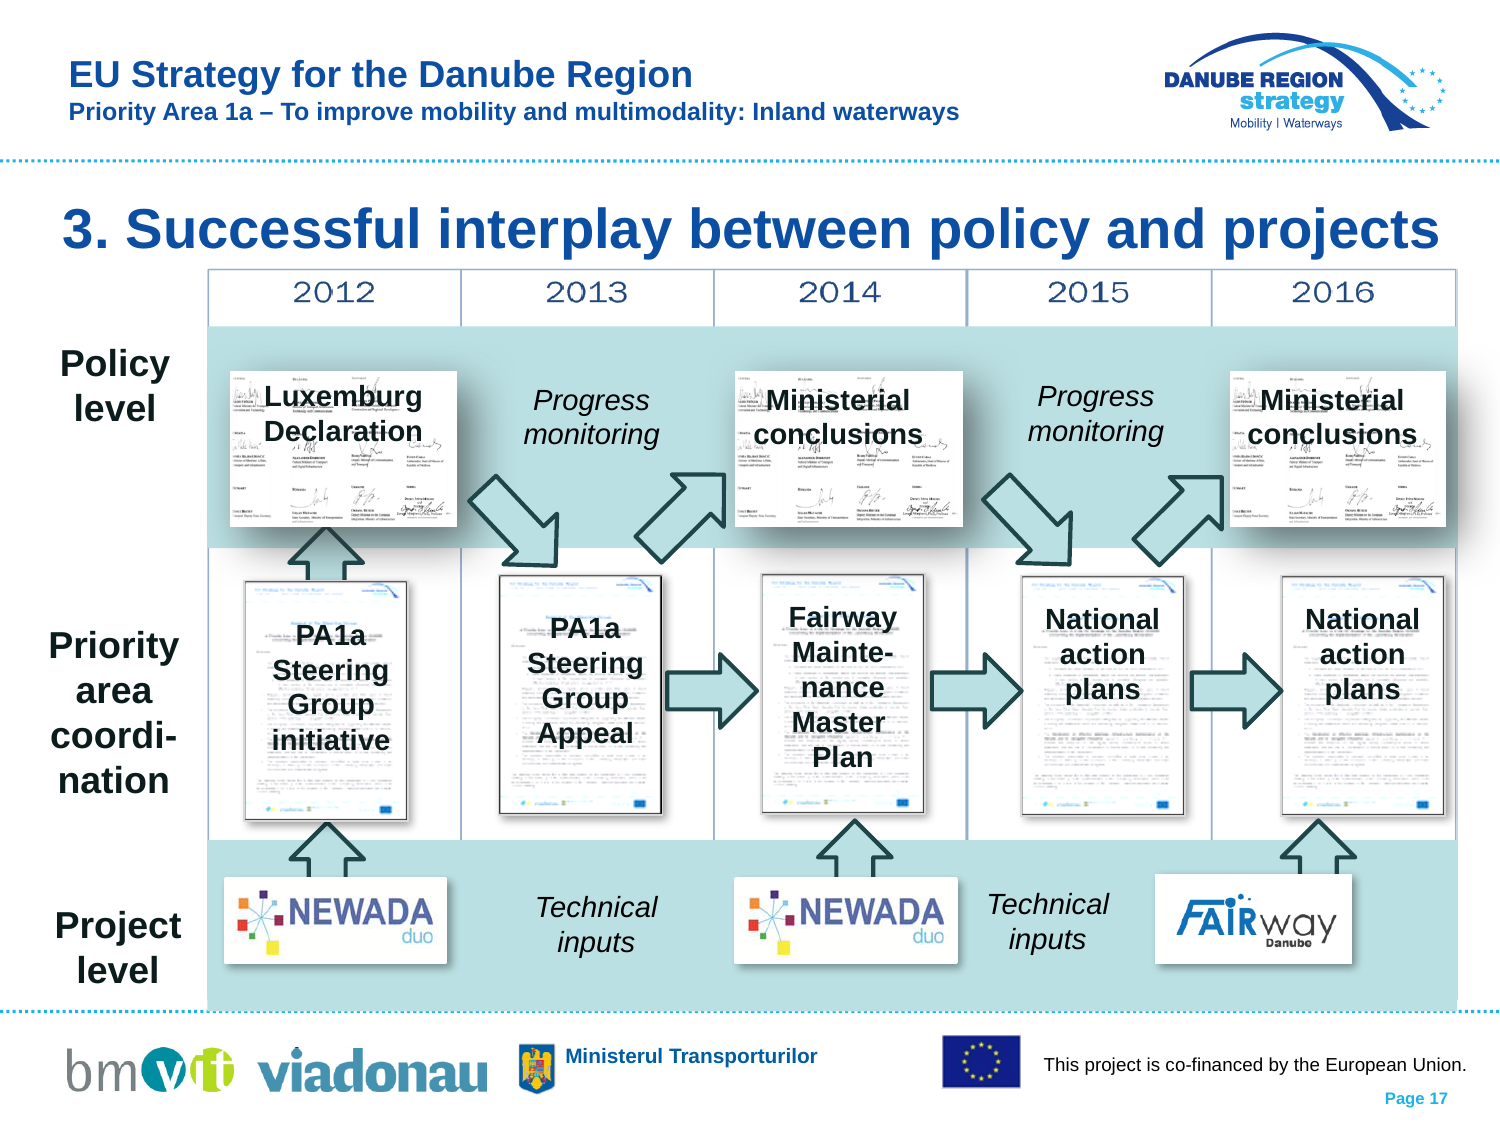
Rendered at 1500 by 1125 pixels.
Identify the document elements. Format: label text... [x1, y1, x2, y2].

picture [1151, 19, 1459, 145]
text_box This project is co-financed by the European Union. [1026, 1040, 1487, 1084]
picture [206, 268, 1458, 1000]
text_box Policy level [26, 331, 201, 436]
slide_number Page 17 [1341, 1084, 1463, 1109]
text_box [205, 1006, 1459, 1013]
picture [940, 1034, 1022, 1090]
text_box Priority area coordi-nation [24, 614, 201, 809]
picture [67, 1047, 234, 1092]
text_box Project level [29, 893, 201, 999]
picture [257, 1047, 487, 1092]
text_box 3. Successful interplay between policy and projects [48, 184, 1500, 268]
picture [516, 1041, 557, 1096]
